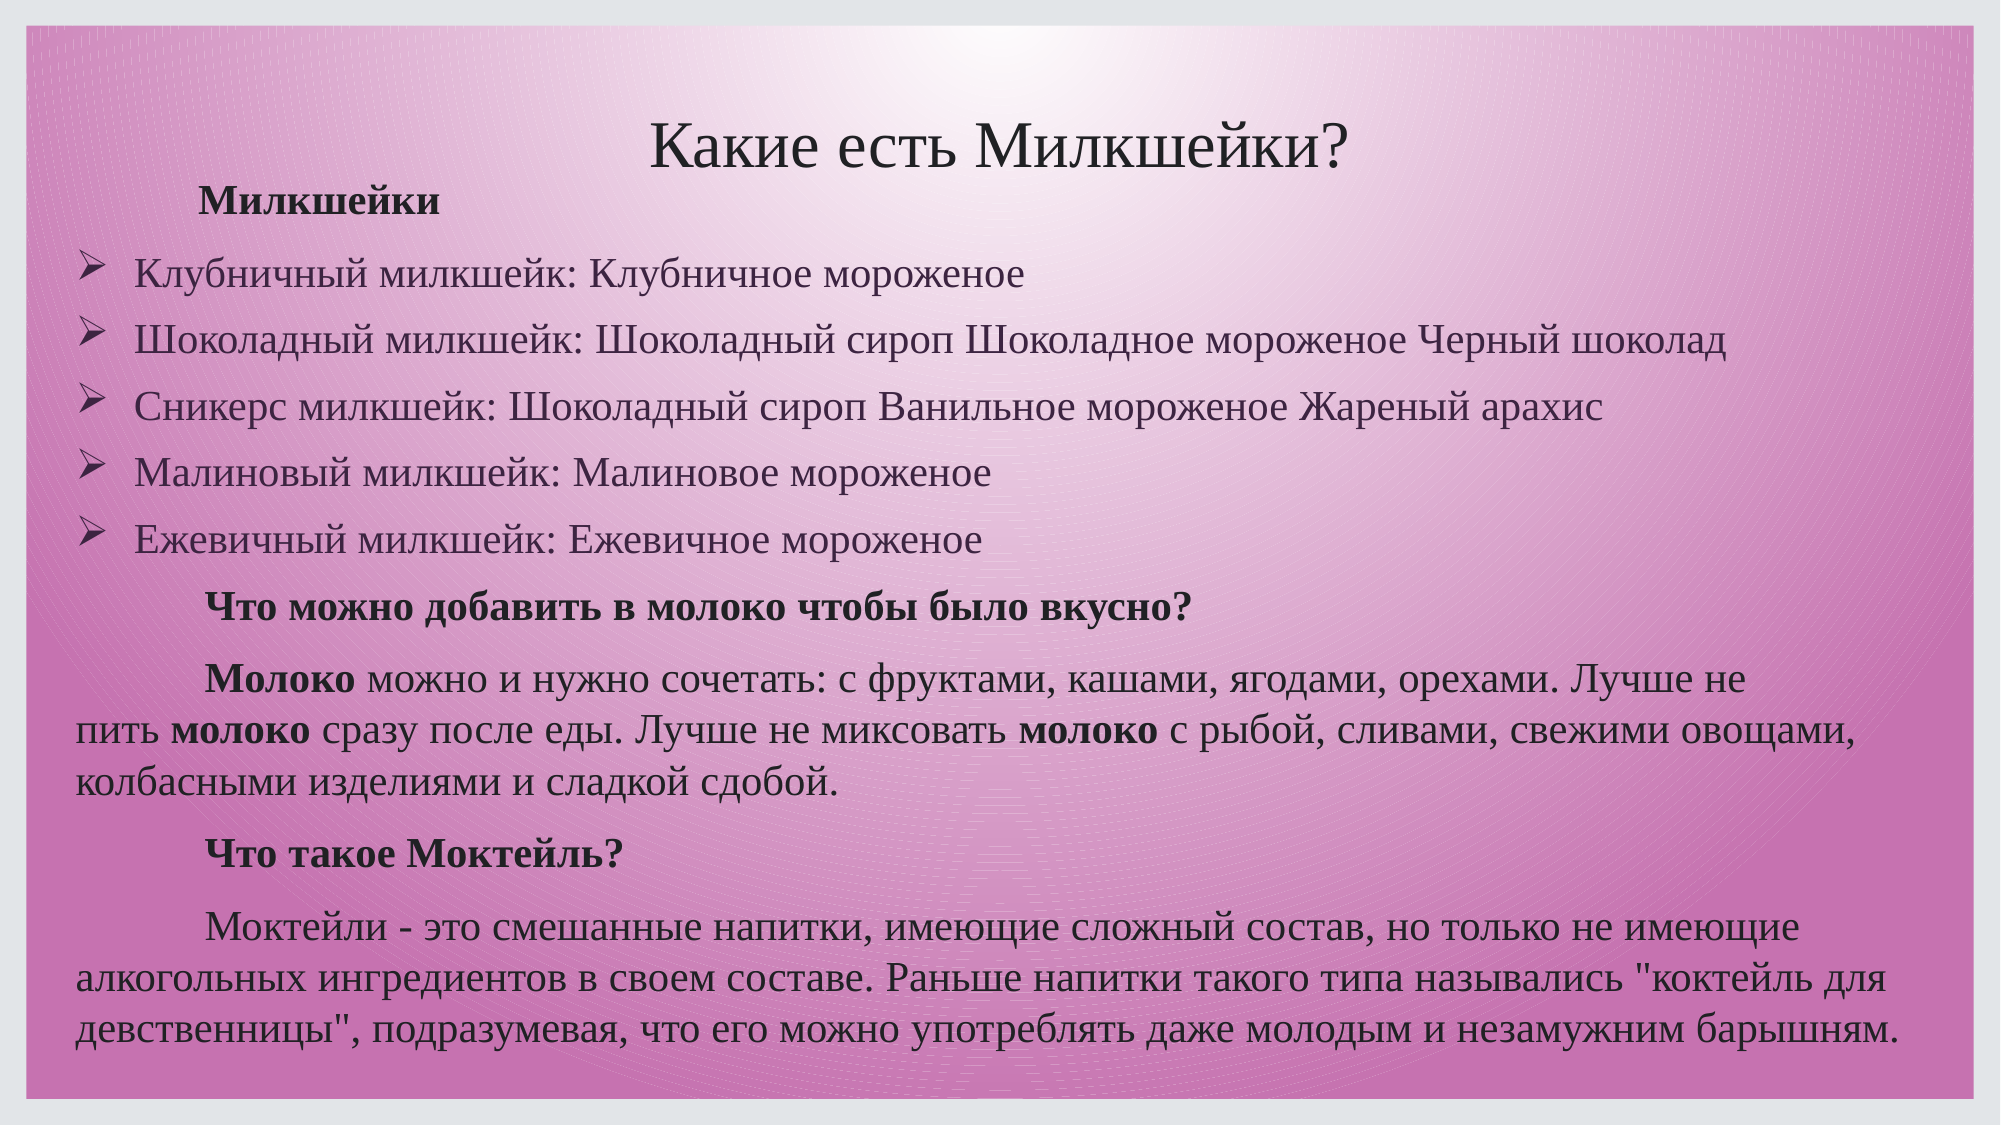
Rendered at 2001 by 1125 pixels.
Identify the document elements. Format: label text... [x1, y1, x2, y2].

list Милкшейки Клубничный милкшейк: Клубничное мороженое Шоколадный милкшейк: Шоколадный сироп Шоколадное мороженое Черный шоколад Сникерс милкшейк: Шоколадный сироп Ванильное мороженое Жареный арахис Малиновый милкшейк: Малиновое мороженое Ежевичный милкшейк: Ежевичное мороженое Что можно добавить в молоко чтобы было вкусно? Молоко можно и нужно сочетать: с фруктами, кашами, ягодами, орехами. Лучше не пить молоко сразу после еды. Лучше не миксовать молоко с рыбой, сливами, свежими овощами, колбасными изделиями и сладкой сдобой. Что такое Моктейль? Моктейли - это смешанные напитки, имеющие сложный состав, но только не имеющие алкогольных ингредиентов в своем составе. Раньше напитки такого типа назывались "коктейль для девственницы", подразумевая, что его можно употреблять даже молодым и незамужним барышням. [60, 164, 1940, 1100]
title Какие есть Милкшейки? [168, 57, 1832, 164]
